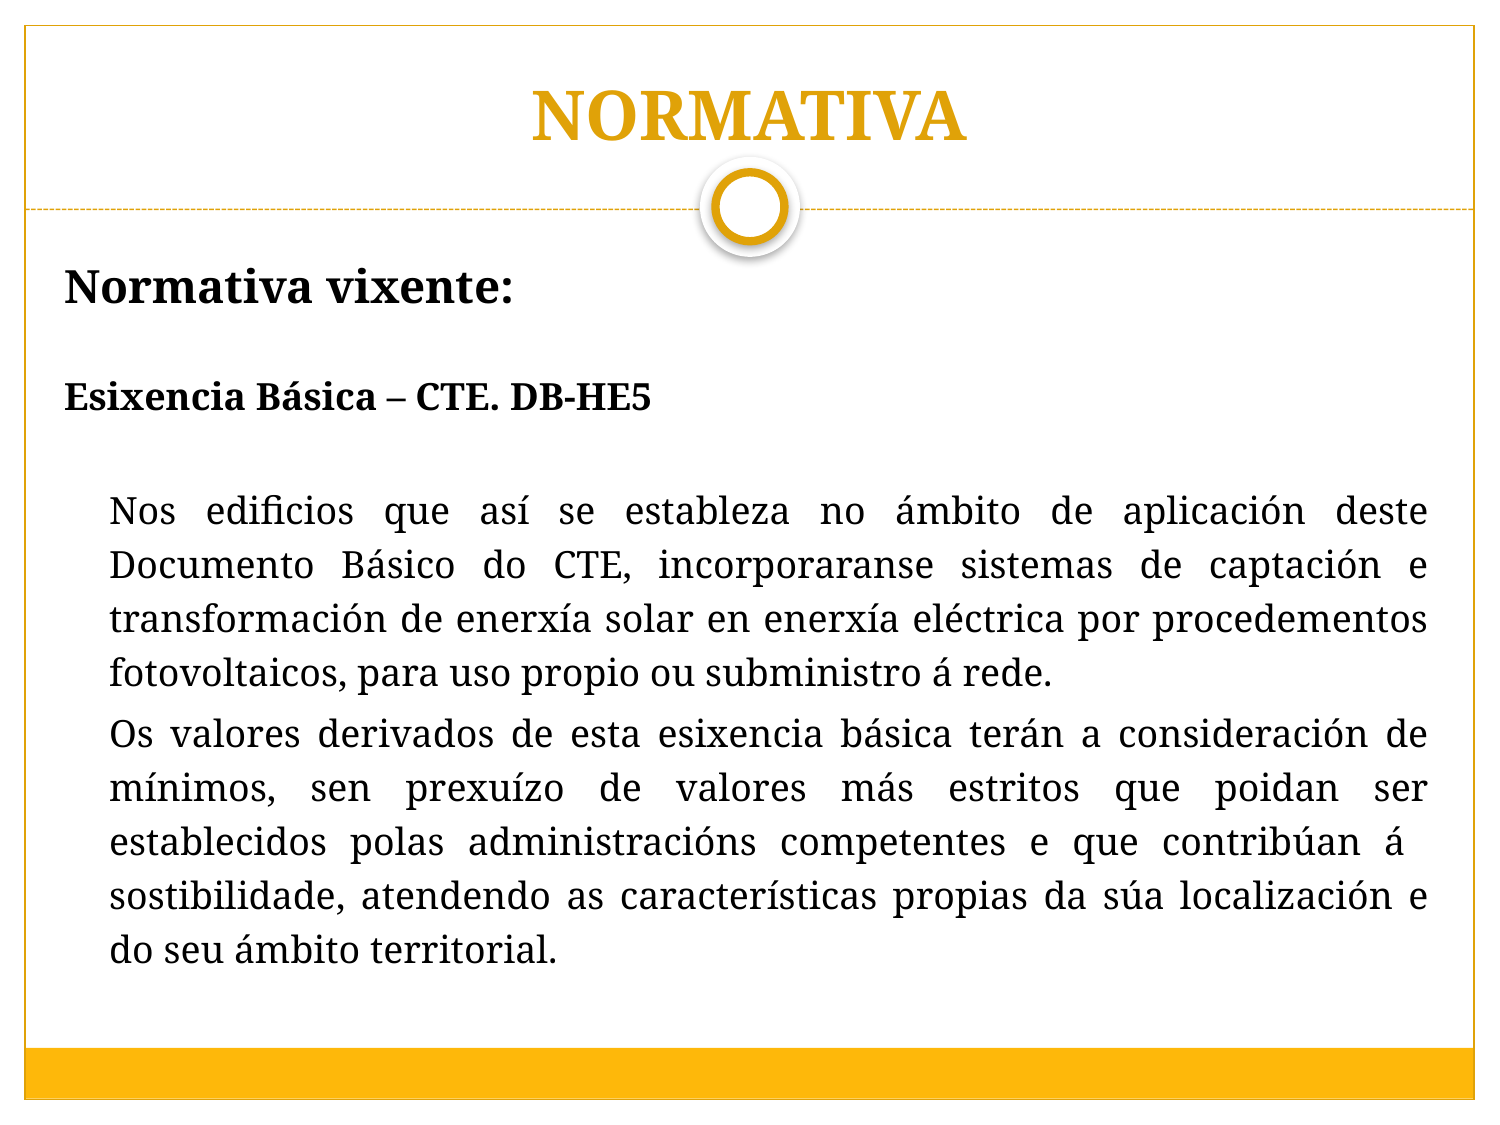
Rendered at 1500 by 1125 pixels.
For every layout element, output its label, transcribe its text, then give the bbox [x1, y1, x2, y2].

title NORMATIVA [49, 37, 1450, 162]
list Normativa vixente: Esixencia Básica – CTE. DB-HE5 Nos edificios que así se estableza no ámbito de aplicación deste Documento Básico do CTE, incorporaranse sistemas de captación e transformación de enerxía solar en enerxía eléctrica por procedementos fotovoltaicos, para uso propio ou subministro á rede. Os valores derivados de esta esixencia básica terán a consideración de mínimos, sen prexuízo de valores más estritos que poidan ser establecidos polas administracións competentes e que contribúan á sostibilidade, atendendo as características propias da súa localización e do seu ámbito territorial. [49, 250, 1445, 1000]
